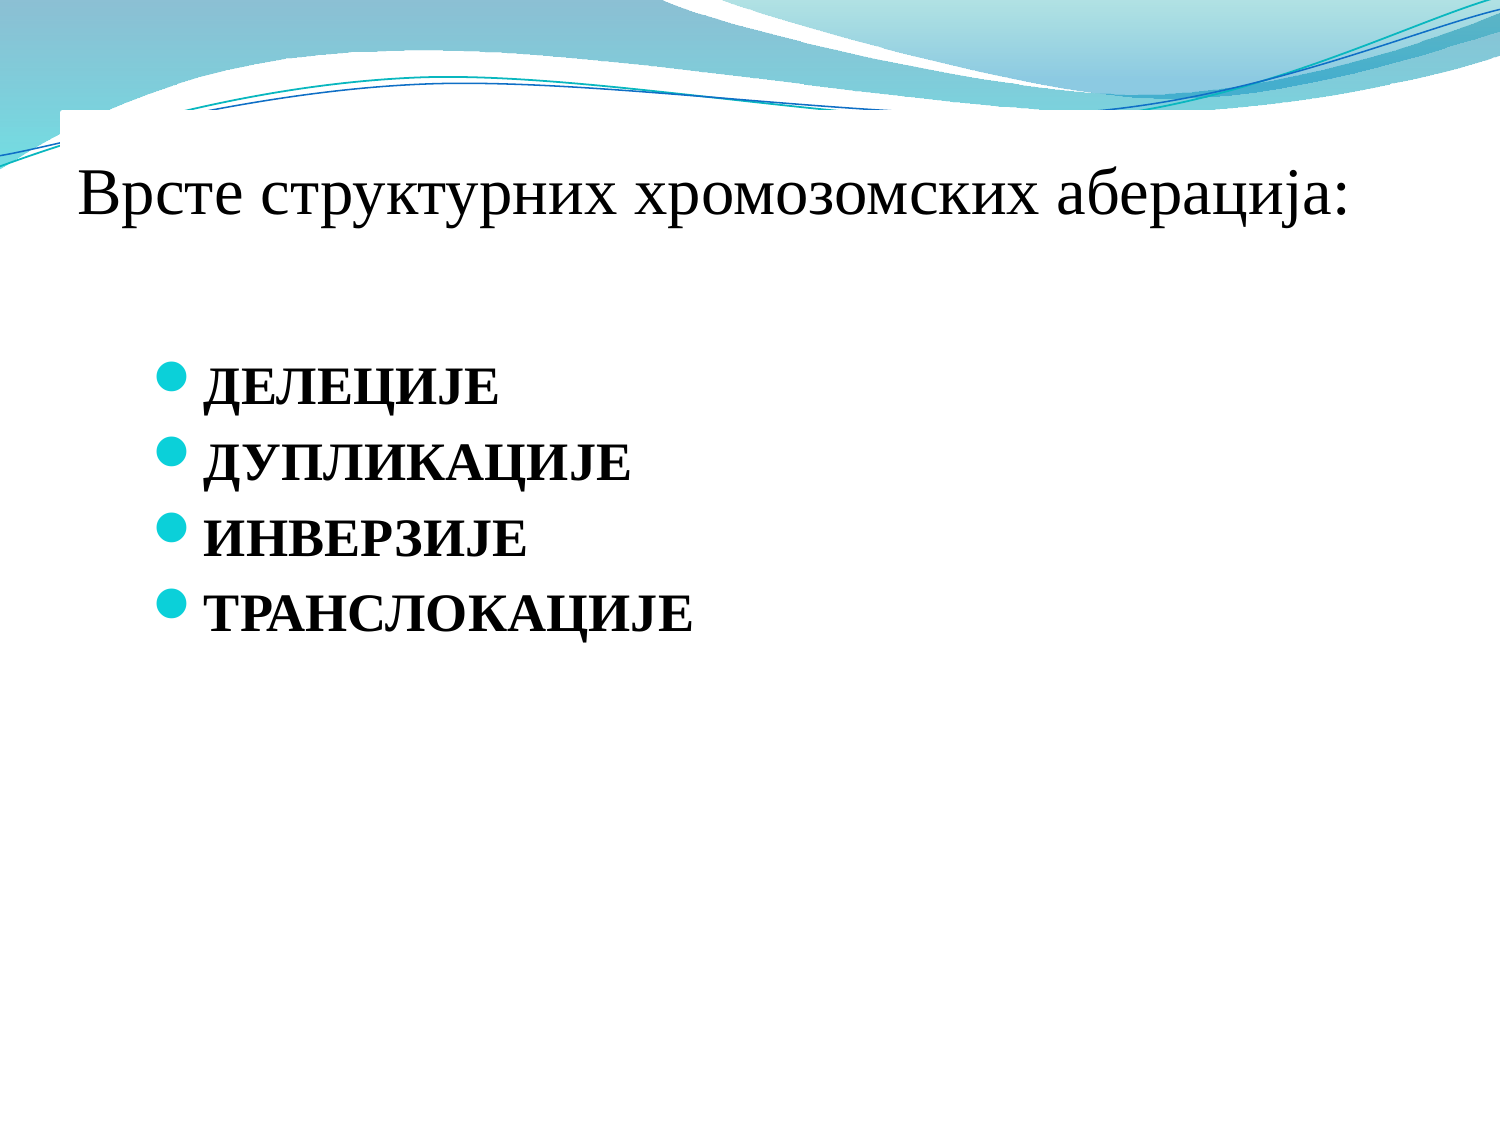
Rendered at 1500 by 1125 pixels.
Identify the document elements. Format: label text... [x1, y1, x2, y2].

list ДЕЛЕЦИЈЕ ДУПЛИКАЦИЈЕ ИНВЕРЗИЈЕ ТРАНСЛОКАЦИЈЕ [137, 342, 888, 976]
text_box Врсте структурних хромозомских аберација: [60, 110, 1390, 264]
